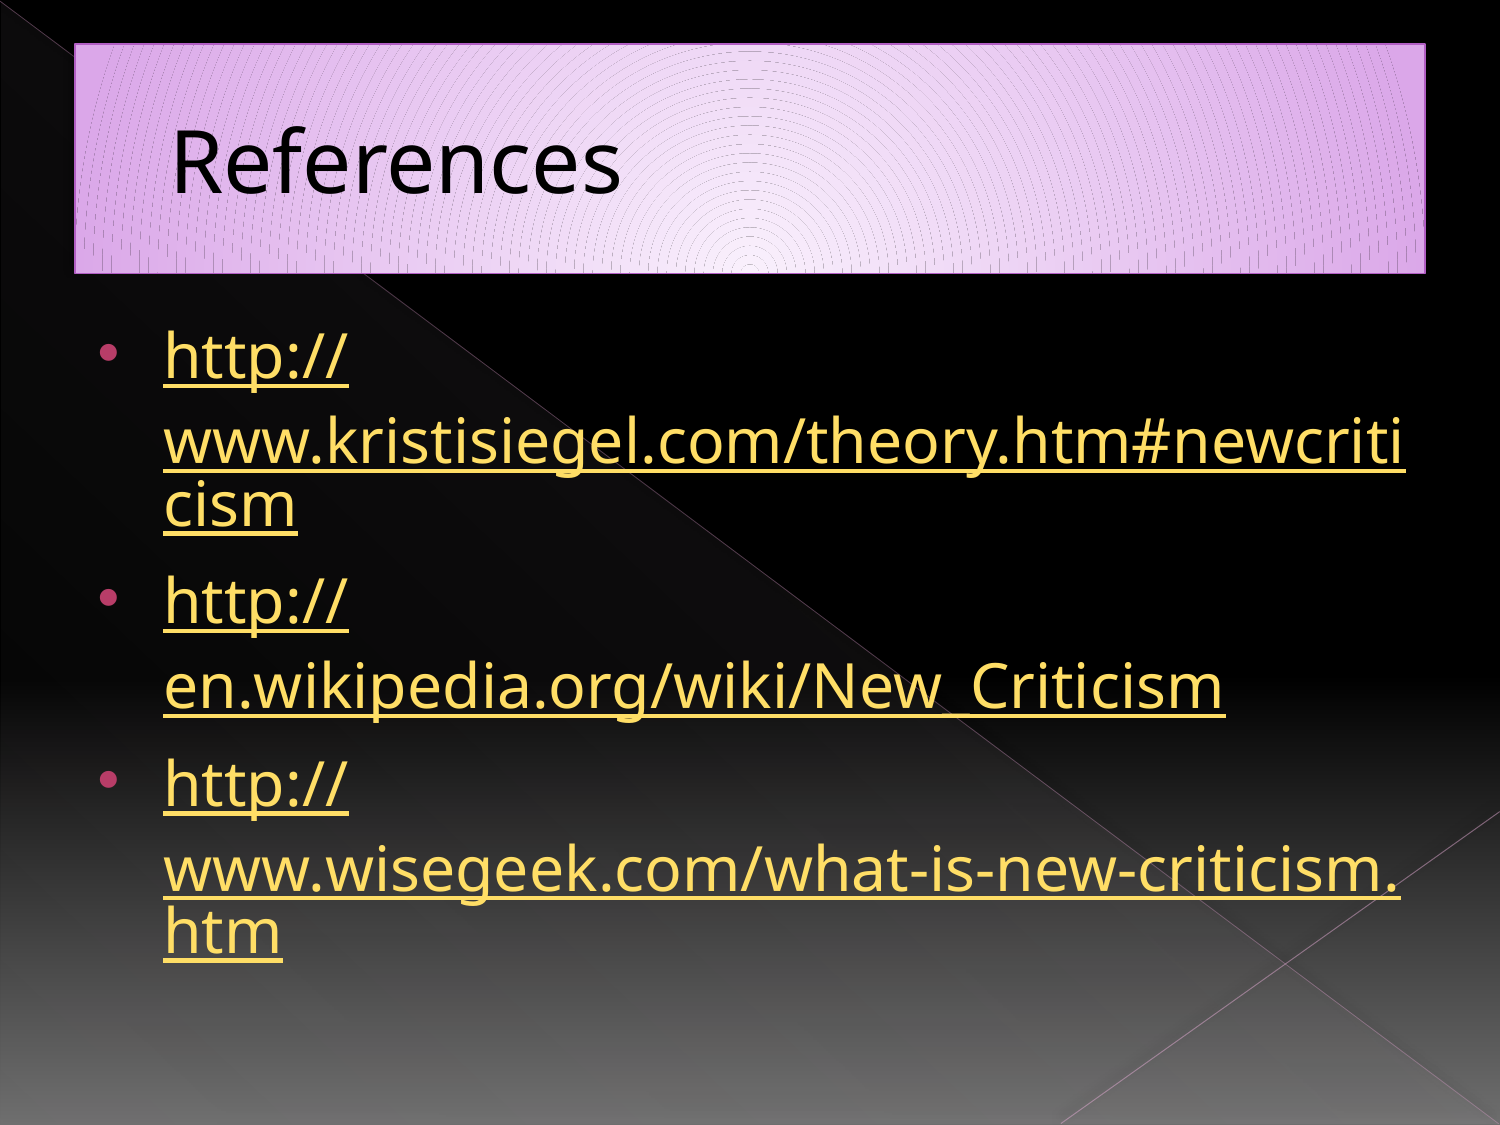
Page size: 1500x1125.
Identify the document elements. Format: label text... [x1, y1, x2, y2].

list http://www.kristisiegel.com/theory.htm#newcriticism http://en.wikipedia.org/wiki/New_Criticism http://www.wisegeek.com/what-is-new-criticism.htm [75, 308, 1425, 1059]
title References [74, 43, 1426, 274]
